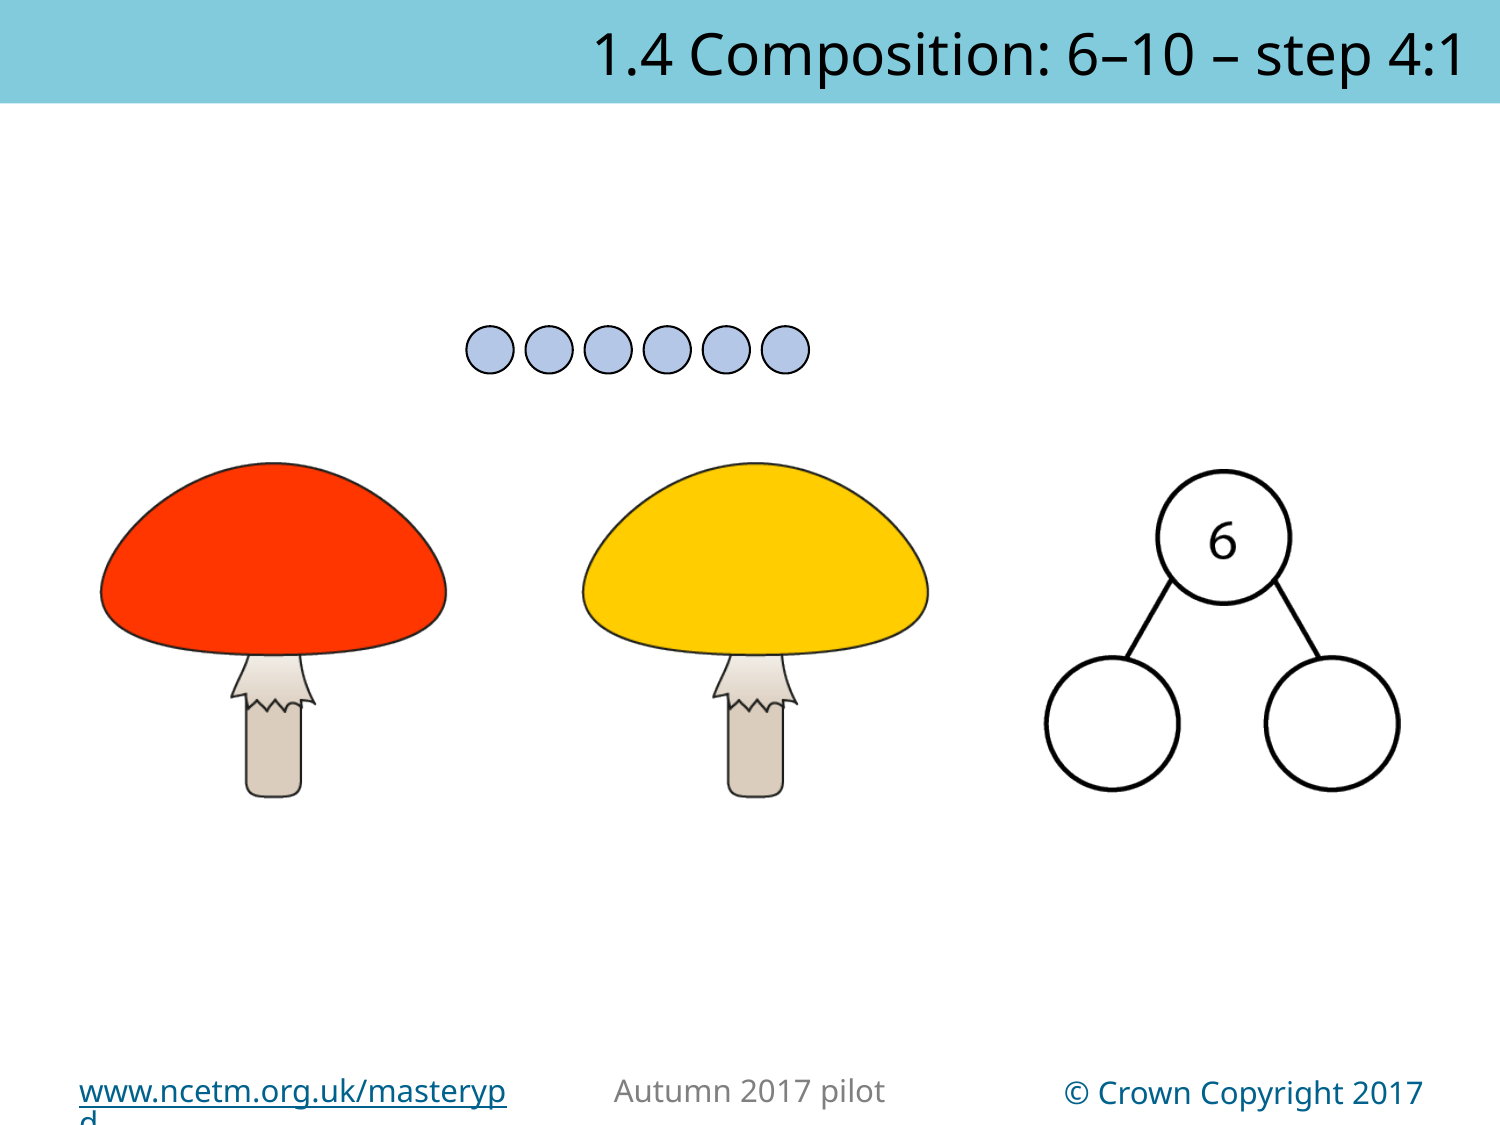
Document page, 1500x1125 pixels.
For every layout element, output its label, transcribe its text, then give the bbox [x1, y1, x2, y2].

list 1.4 Composition: 6–10 – step 4:1 [0, 0, 1500, 104]
text_box [466, 326, 514, 374]
text_box [584, 326, 632, 374]
text_box [525, 326, 573, 374]
text_box [643, 326, 691, 374]
picture [99, 462, 1401, 799]
text_box [761, 326, 809, 374]
text_box [702, 326, 750, 374]
